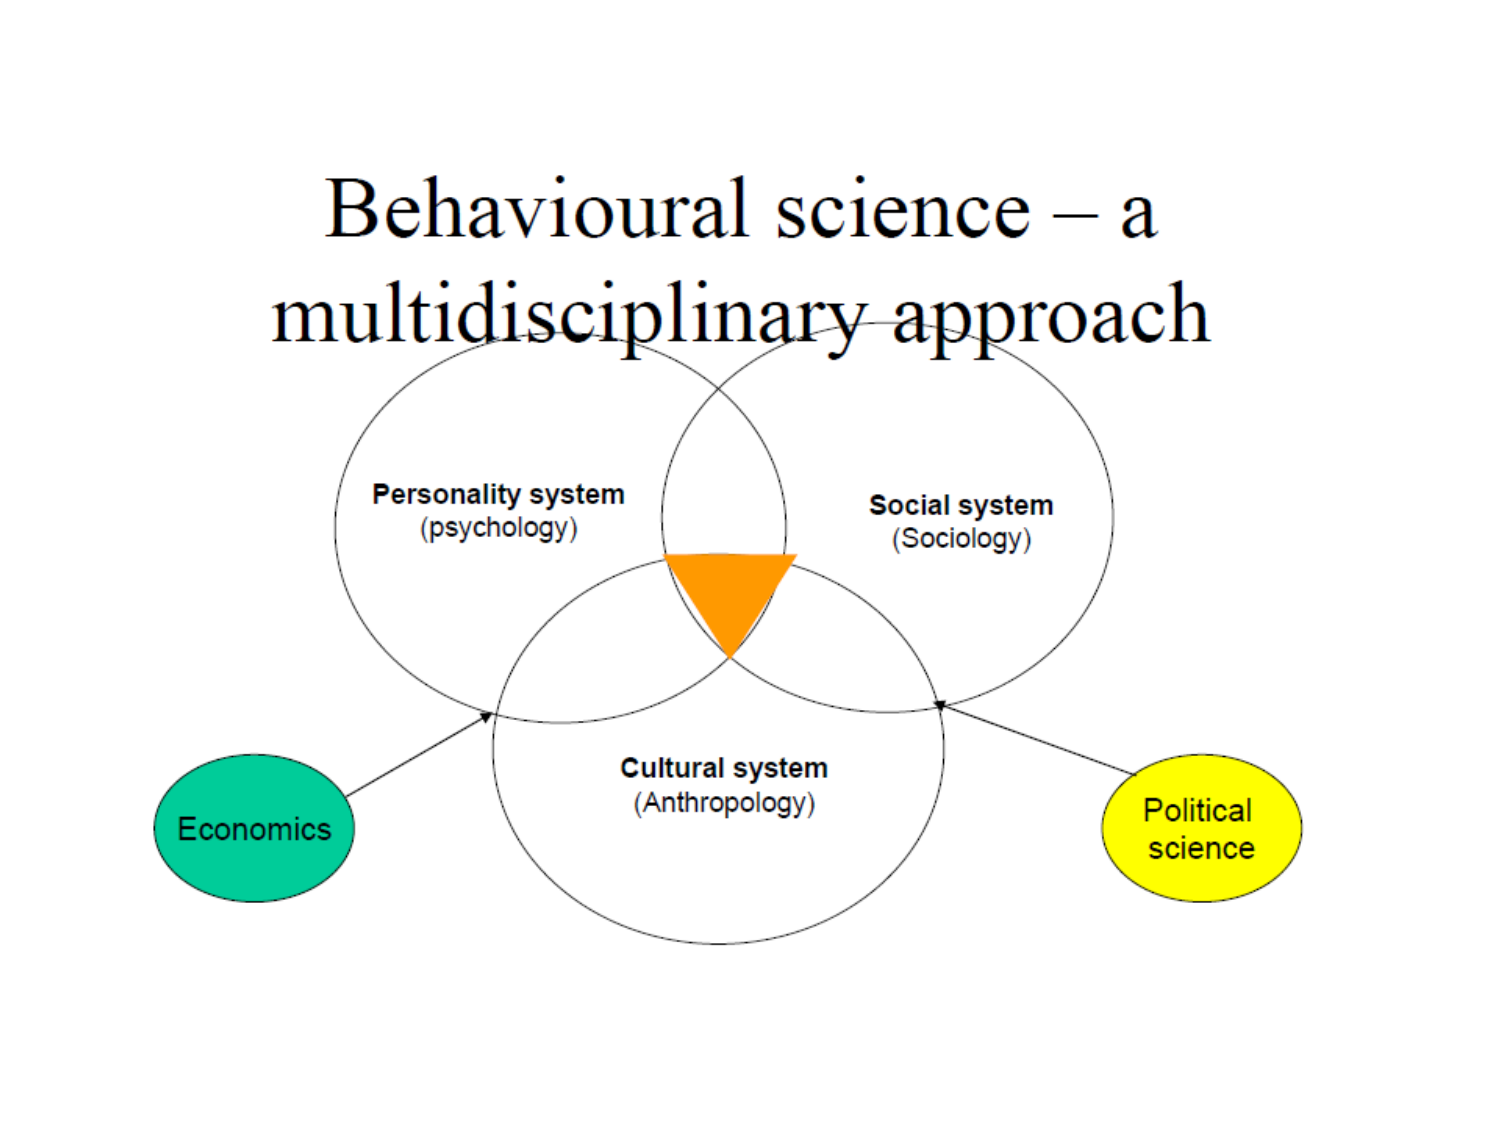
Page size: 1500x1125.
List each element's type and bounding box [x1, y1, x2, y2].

picture [109, 135, 1391, 990]
